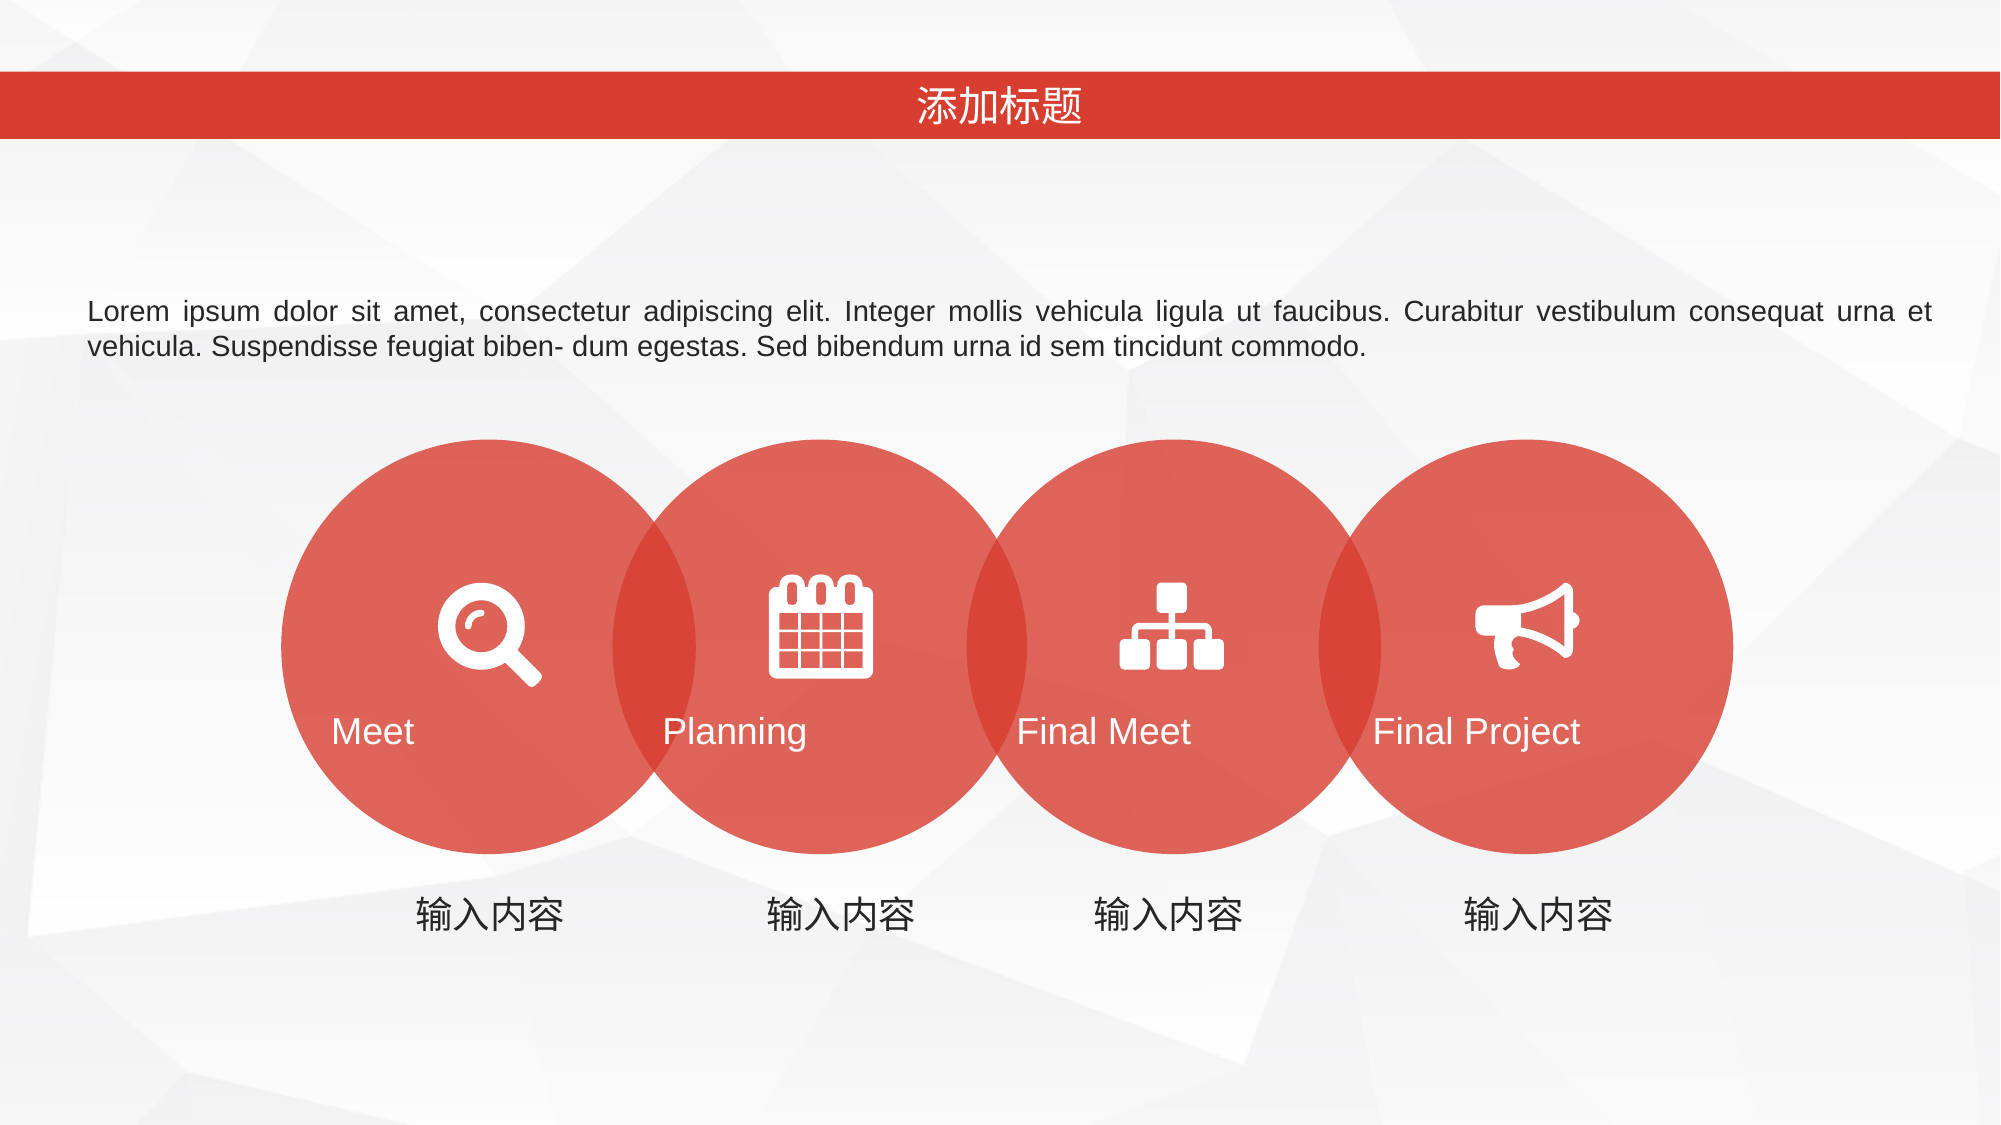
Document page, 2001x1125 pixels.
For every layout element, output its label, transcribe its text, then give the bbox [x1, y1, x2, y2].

text_box 输入内容 [683, 890, 999, 997]
picture [0, 0, 2001, 1125]
text_box Lorem ipsum dolor sit amet, consectetur adipiscing elit. Integer mollis vehicula ligula ut faucibus. Curabitur vestibulum consequat urna et vehicula. Suspendisse feugiat biben- dum egestas. Sed bibendum urna id sem tincidunt commodo. [87, 292, 1936, 364]
text_box [0, 70, 880, 140]
text_box [1120, 70, 2000, 140]
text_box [281, 439, 696, 855]
text_box 添加标题 [880, 63, 1120, 148]
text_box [1382, 439, 1734, 855]
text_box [966, 439, 1382, 855]
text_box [696, 439, 966, 855]
text_box 输入内容 [1381, 890, 1696, 997]
text_box 输入内容 [333, 890, 648, 997]
text_box 输入内容 [1011, 890, 1326, 997]
